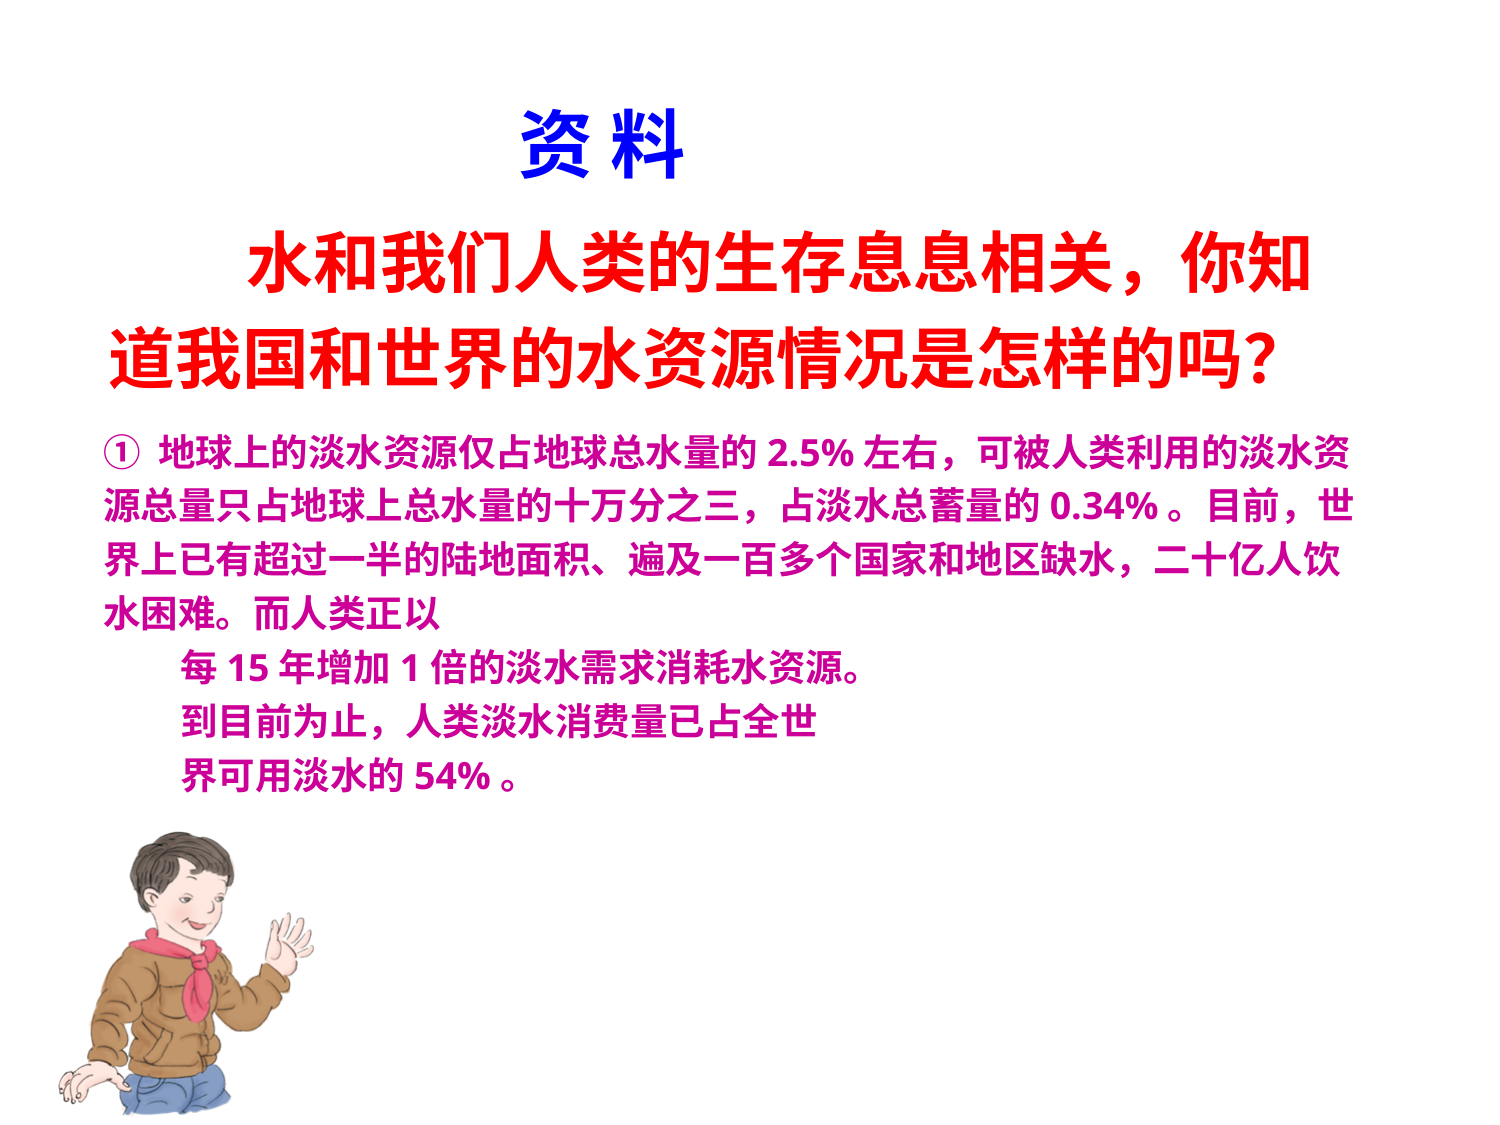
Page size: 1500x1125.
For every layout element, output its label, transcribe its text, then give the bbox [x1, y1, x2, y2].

text_box 水和我们人类的生存息息相关，你知道我国和世界的水资源情况是怎样的吗？ [93, 197, 1388, 405]
text_box 资 料 [503, 90, 879, 195]
text_box [194, 281, 1348, 412]
text_box ① 地球上的淡水资源仅占地球总水量的2.5%左右，可被人类利用的淡水资源总量只占地球上总水量的十万分之三，占淡水总蓄量的0.34%。目前，世界上已有超过一半的陆地面积、遍及一百多个国家和地区缺水，二十亿人饮水困难。而人类正以 每15年增加1倍的淡水需求消耗水资源。 到目前为止，人类淡水消费量已占全世 界可用淡水的54%。 [88, 412, 1388, 805]
picture [54, 821, 326, 1120]
